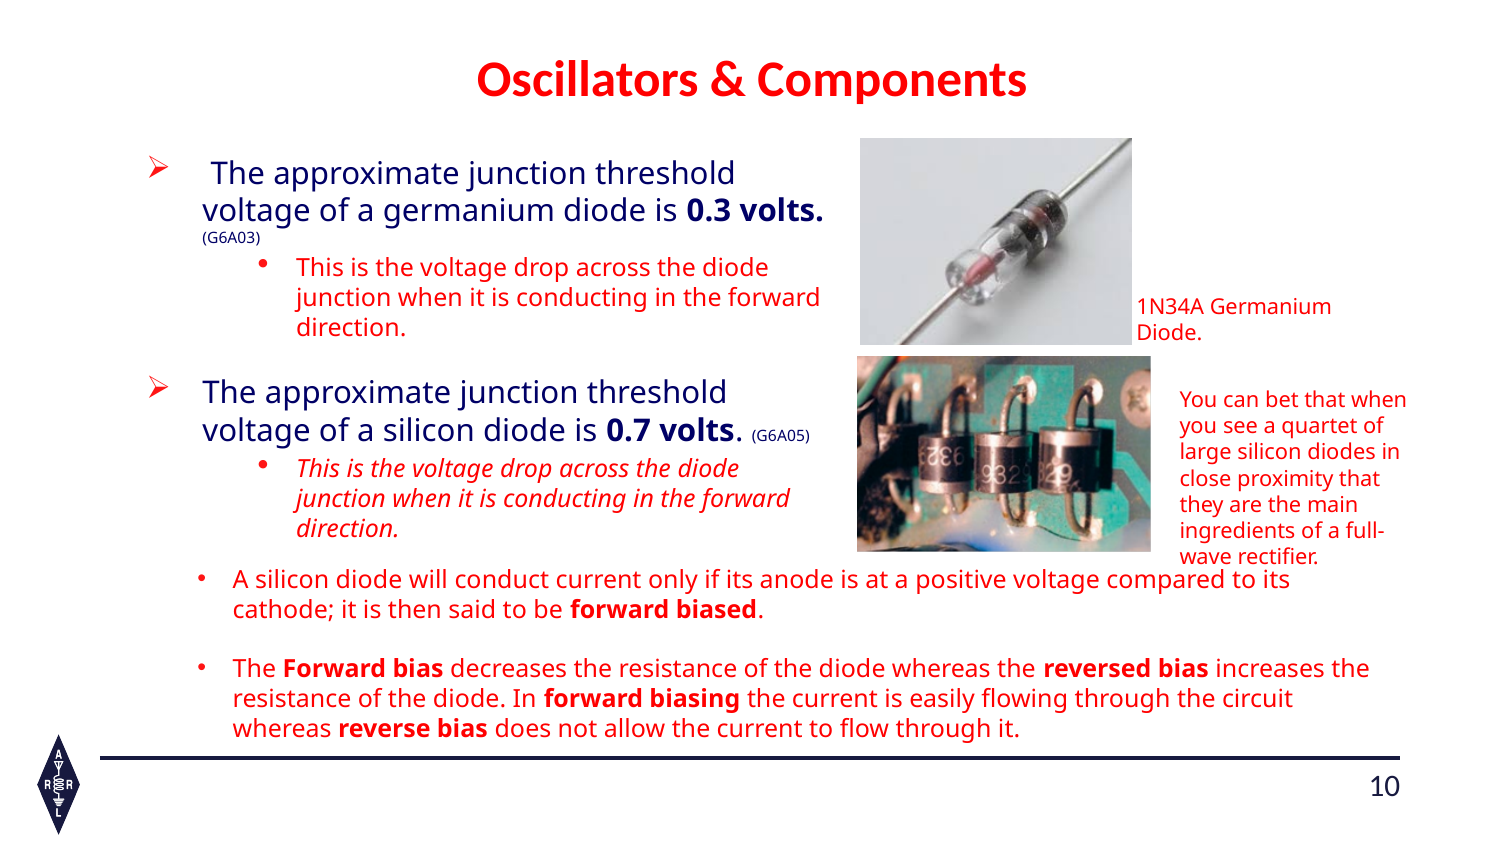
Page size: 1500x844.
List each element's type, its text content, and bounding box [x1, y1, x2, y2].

text_box 1N34A Germanium Diode. [1121, 285, 1413, 387]
text_box The approximate junction threshold voltage of a germanium diode is 0.3 volts. (G6A03) This is the voltage drop across the diode junction when it is conducting in the forward direction. The approximate junction threshold voltage of a silicon diode is 0.7 volts. (G6A05) This is the voltage drop across the diode junction when it is conducting in the forward direction. [131, 145, 844, 556]
title Oscillators & Components [220, 39, 1284, 113]
picture [857, 356, 1152, 553]
slide_number 10 [1302, 761, 1400, 807]
picture [860, 138, 1132, 345]
text_box You can bet that when you see a quartet of large silicon diodes in close proximity that they are the main ingredients of a full-wave rectifier. [1164, 378, 1437, 577]
text_box A silicon diode will conduct current only if its anode is at a positive voltage compared to its cathode; it is then said to be forward biased. The Forward bias decreases the resistance of the diode whereas the reversed bias increases the resistance of the diode. In forward biasing the current is easily flowing through the circuit whereas reverse bias does not allow the current to flow through it. [14, 556, 1400, 750]
picture [37, 750, 80, 835]
